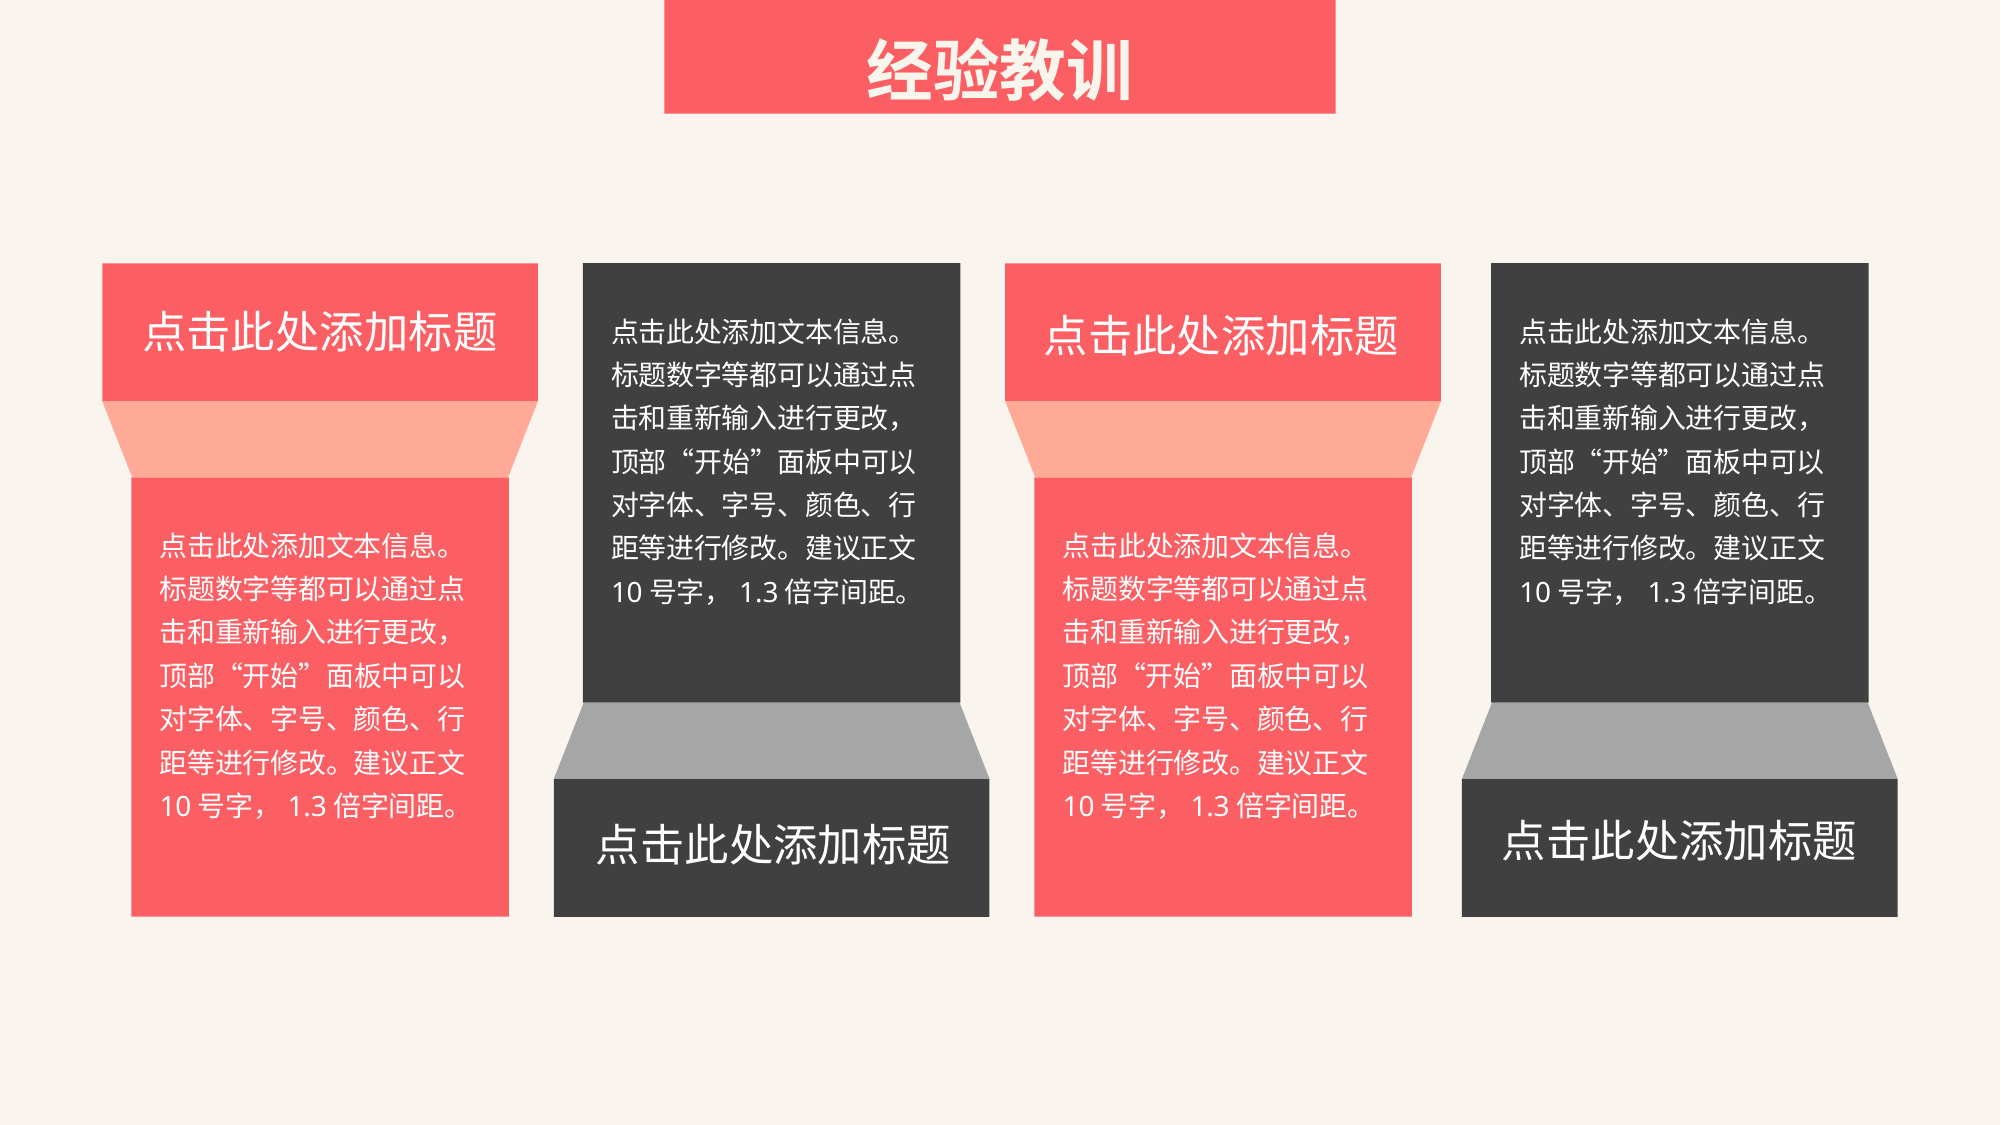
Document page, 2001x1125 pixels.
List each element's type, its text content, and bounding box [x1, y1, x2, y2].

text_box 点击此处添加标题 [1028, 301, 1415, 370]
text_box [1461, 702, 1898, 779]
text_box 点击此处添加文本信息。 标题数字等都可以通过点击和重新输入进行更改，顶部“开始”面板中可以对字体、字号、颜色、行距等进行修改。建议正文10号字，1.3倍字间距。 [596, 297, 935, 616]
text_box [582, 263, 961, 703]
text_box [1461, 779, 1898, 917]
text_box 点击此处添加标题 [580, 809, 967, 878]
text_box 点击此处添加文本信息。 标题数字等都可以通过点击和重新输入进行更改，顶部“开始”面板中可以对字体、字号、颜色、行距等进行修改。建议正文10号字，1.3倍字间距。 [144, 511, 484, 830]
text_box 点击此处添加文本信息。 标题数字等都可以通过点击和重新输入进行更改，顶部“开始”面板中可以对字体、字号、颜色、行距等进行修改。建议正文10号字，1.3倍字间距。 [1047, 511, 1387, 830]
text_box 点击此处添加标题 [1486, 805, 1873, 874]
text_box 点击此处添加标题 [127, 297, 513, 366]
text_box 点击此处添加文本信息。 标题数字等都可以通过点击和重新输入进行更改，顶部“开始”面板中可以对字体、字号、颜色、行距等进行修改。建议正文10号字，1.3倍字间距。 [1504, 297, 1844, 616]
text_box [102, 401, 538, 478]
text_box [102, 263, 538, 401]
text_box [1491, 263, 1869, 703]
text_box [1005, 263, 1441, 401]
text_box [1034, 477, 1412, 917]
text_box [553, 779, 990, 917]
text_box [131, 477, 509, 917]
list 经验教训 [664, 0, 1336, 114]
text_box [553, 702, 990, 779]
text_box [1005, 401, 1442, 478]
